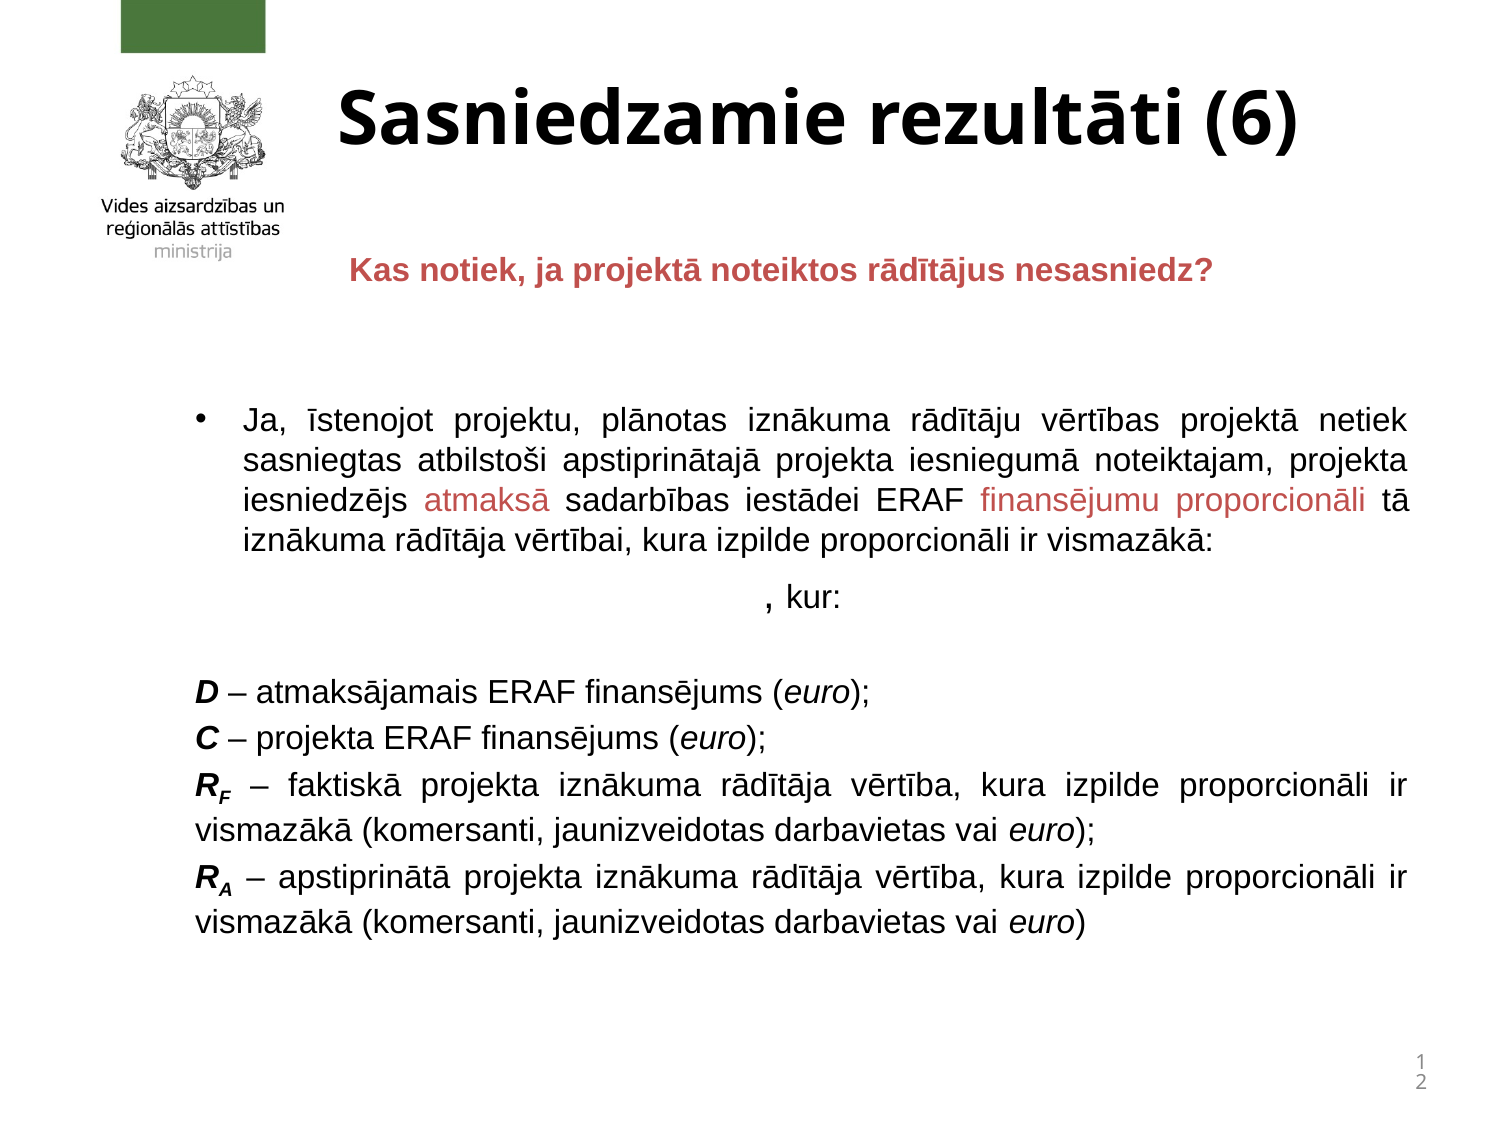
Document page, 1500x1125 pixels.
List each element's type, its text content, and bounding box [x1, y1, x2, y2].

picture [48, 0, 338, 321]
text_box Sasniedzamie rezultāti (6) [322, 62, 1425, 178]
slide_number 12 [1400, 1037, 1450, 1088]
